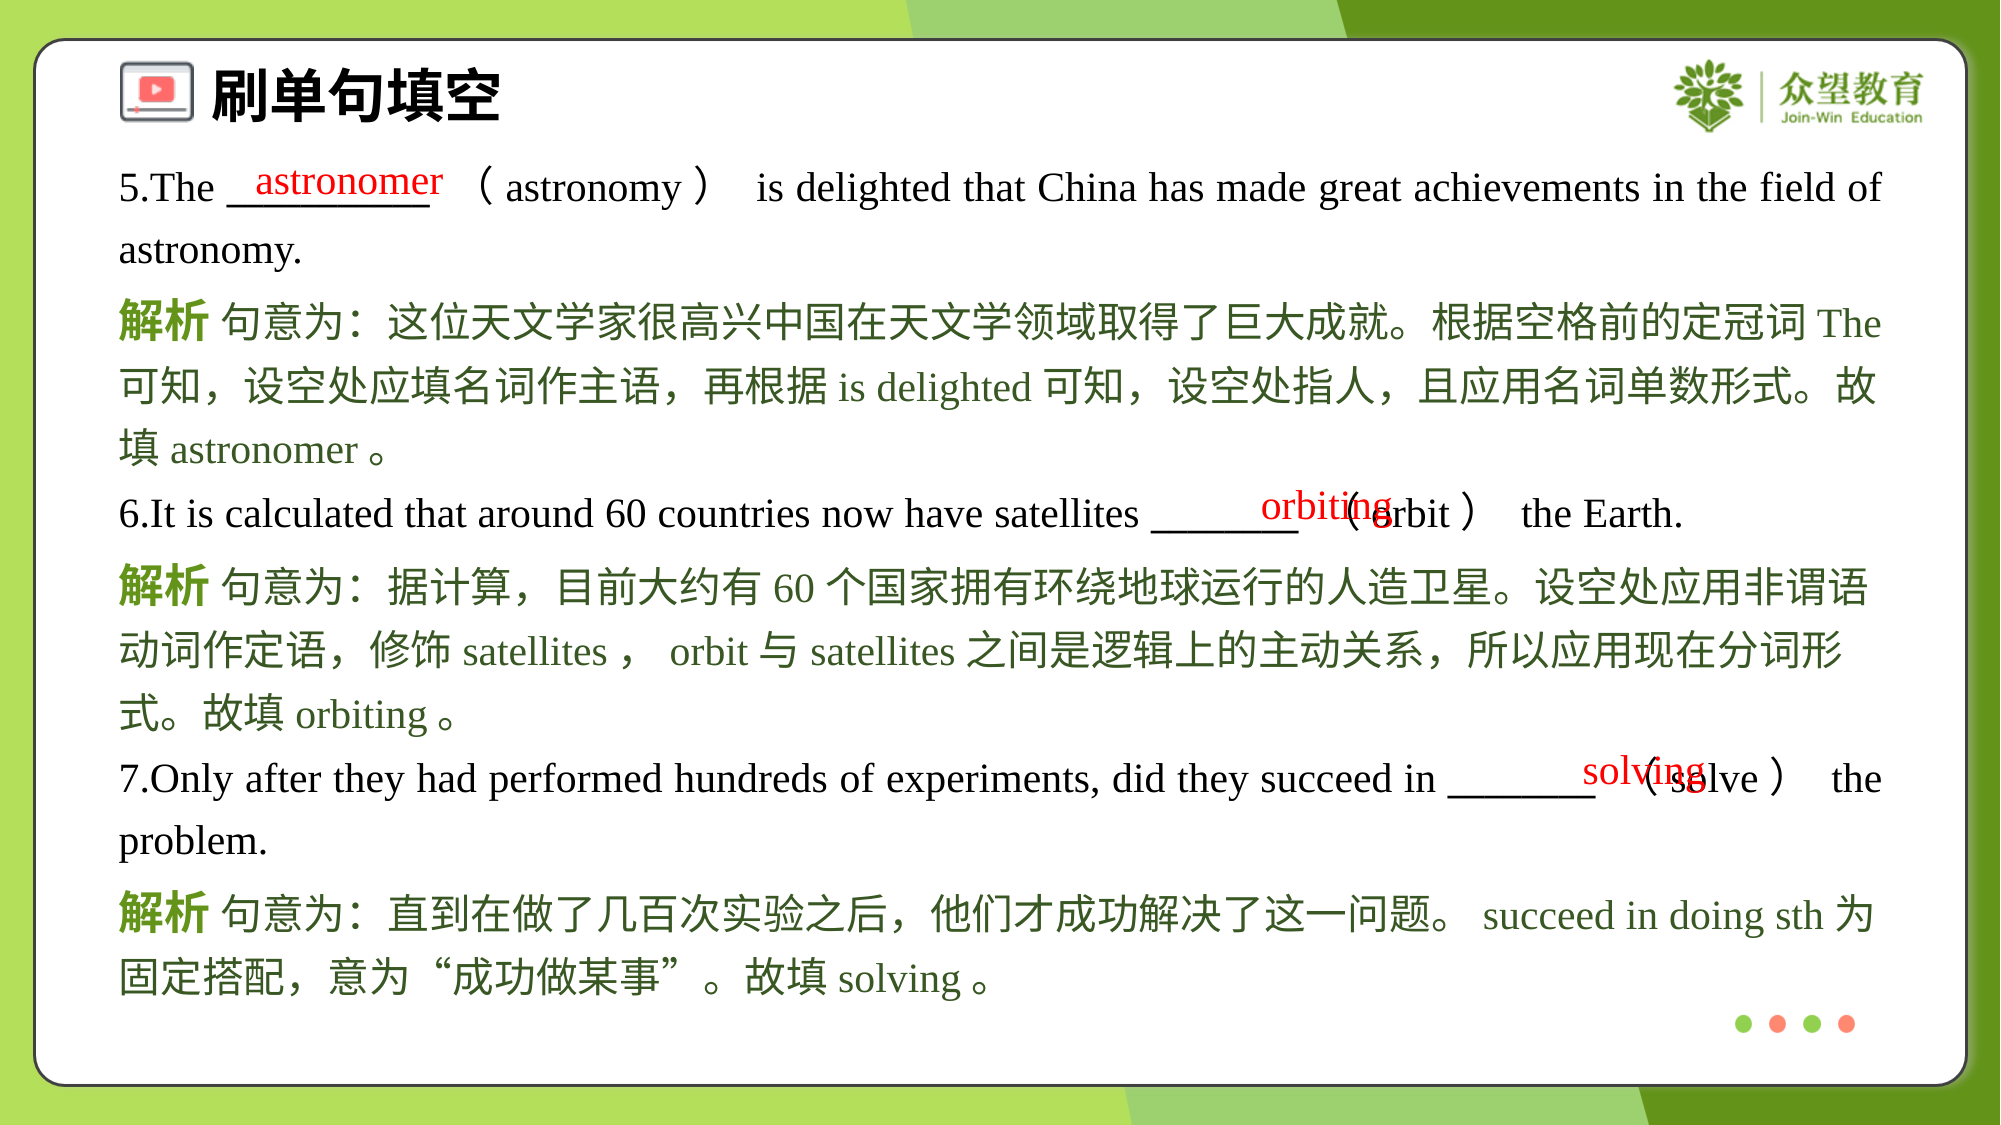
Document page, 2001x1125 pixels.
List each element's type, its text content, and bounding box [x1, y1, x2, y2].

text_box orbiting [1256, 464, 1398, 523]
text_box 解析 句意为：直到在做了几百次实验之后，他们才成功解决了这一问题。succeed in doing sth为固定搭配，意为“成功做某事”。故填solving。 [118, 869, 1883, 997]
text_box 解析 句意为：这位天文学家很高兴中国在天文学领域取得了巨大成就。根据空格前的定冠词The可知，设空处应填名词作主语，再根据is delighted可知，设空处指人，且应用名词单数形式。故填astronomer。 [118, 278, 1883, 468]
text_box 6.It is calculated that around 60 countries now have satellites ________ （orbit） the Earth. [118, 473, 1883, 531]
text_box solving [1578, 729, 1711, 788]
picture [0, 0, 2000, 1125]
text_box astronomer [251, 140, 448, 199]
text_box 解析 句意为：据计算，目前大约有60个国家拥有环绕地球运行的人造卫星。设空处应用非谓语动词作定语，修饰satellites，orbit与satellites之间是逻辑上的主动关系，所以应用现在分词形式。故填orbiting。 [118, 542, 1883, 732]
text_box 5.The ___________ （astronomy） is delighted that China has made great achievements in the field of astronomy. [118, 146, 1883, 267]
text_box 7.Only after they had performed hundreds of experiments, did they succeed in ________ （solve） the problem. [118, 738, 1883, 858]
